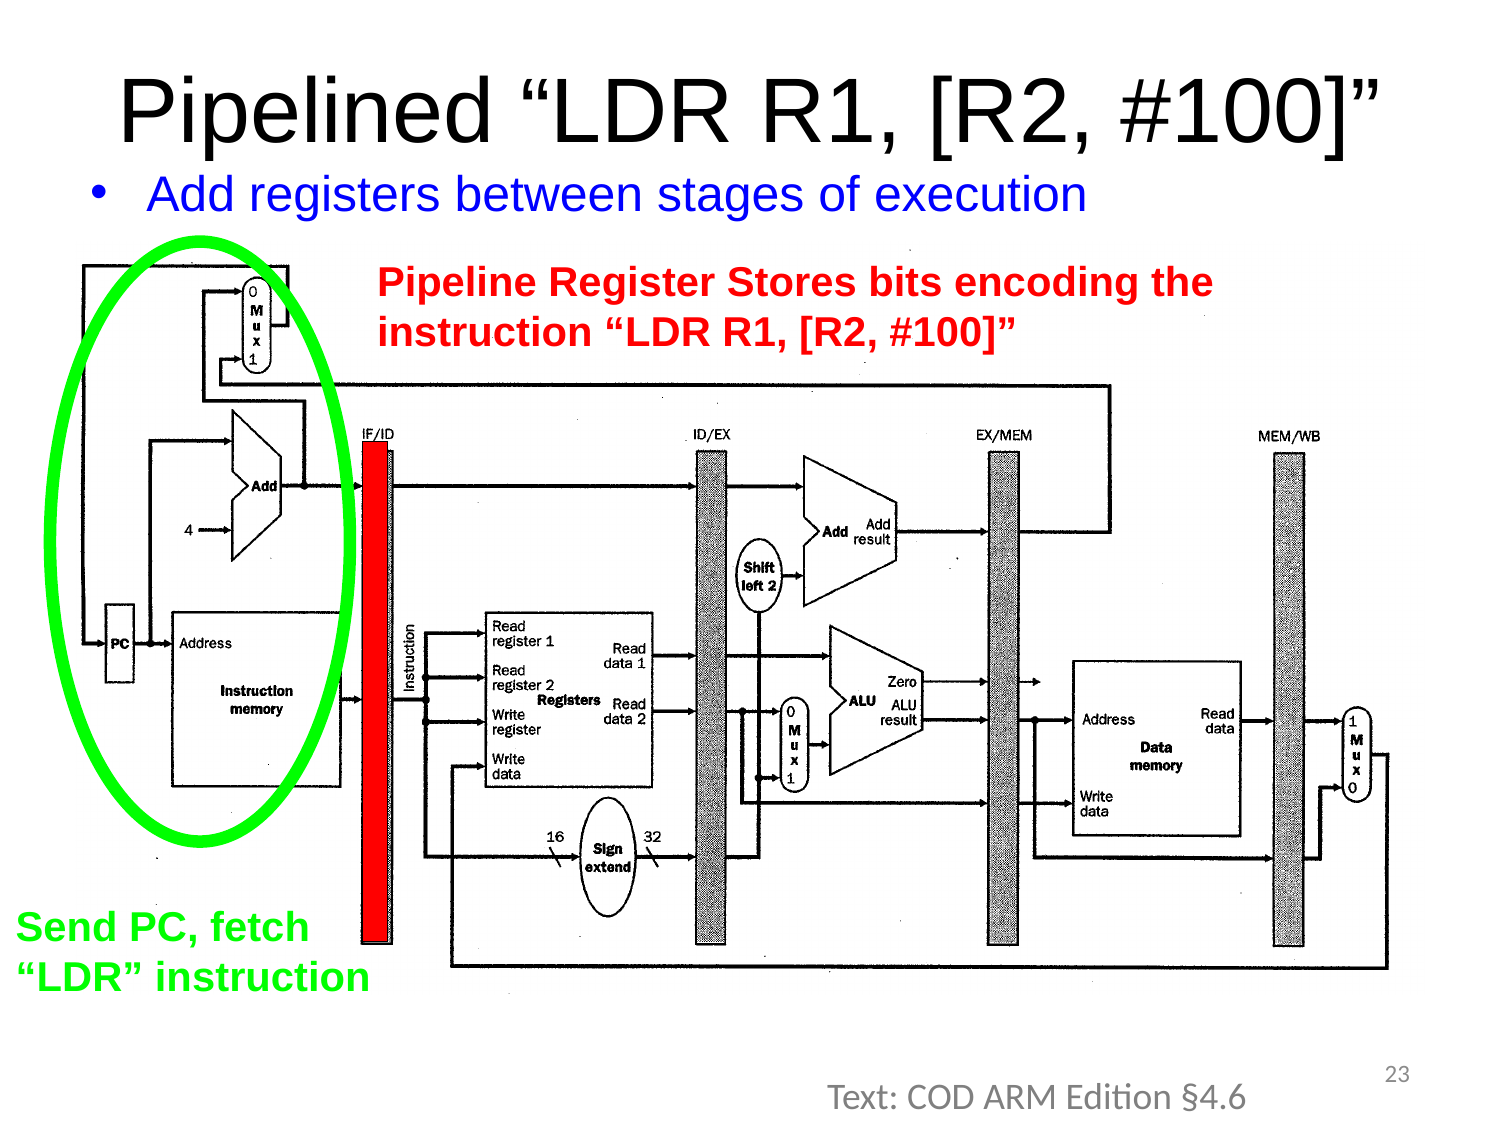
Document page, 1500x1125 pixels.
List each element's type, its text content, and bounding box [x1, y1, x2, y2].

list Add registers between stages of execution [75, 154, 1425, 241]
text_box [49, 395, 69, 688]
slide_number 23 [1074, 1042, 1425, 1103]
text_box Text: COD ARM Edition §4.6 [812, 1064, 1350, 1125]
text_box Send PC, fetch “LDR” instruction [0, 892, 386, 1008]
title Pipelined “LDR R1, [R2, #100]” [75, 12, 1425, 154]
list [74, 241, 1426, 995]
